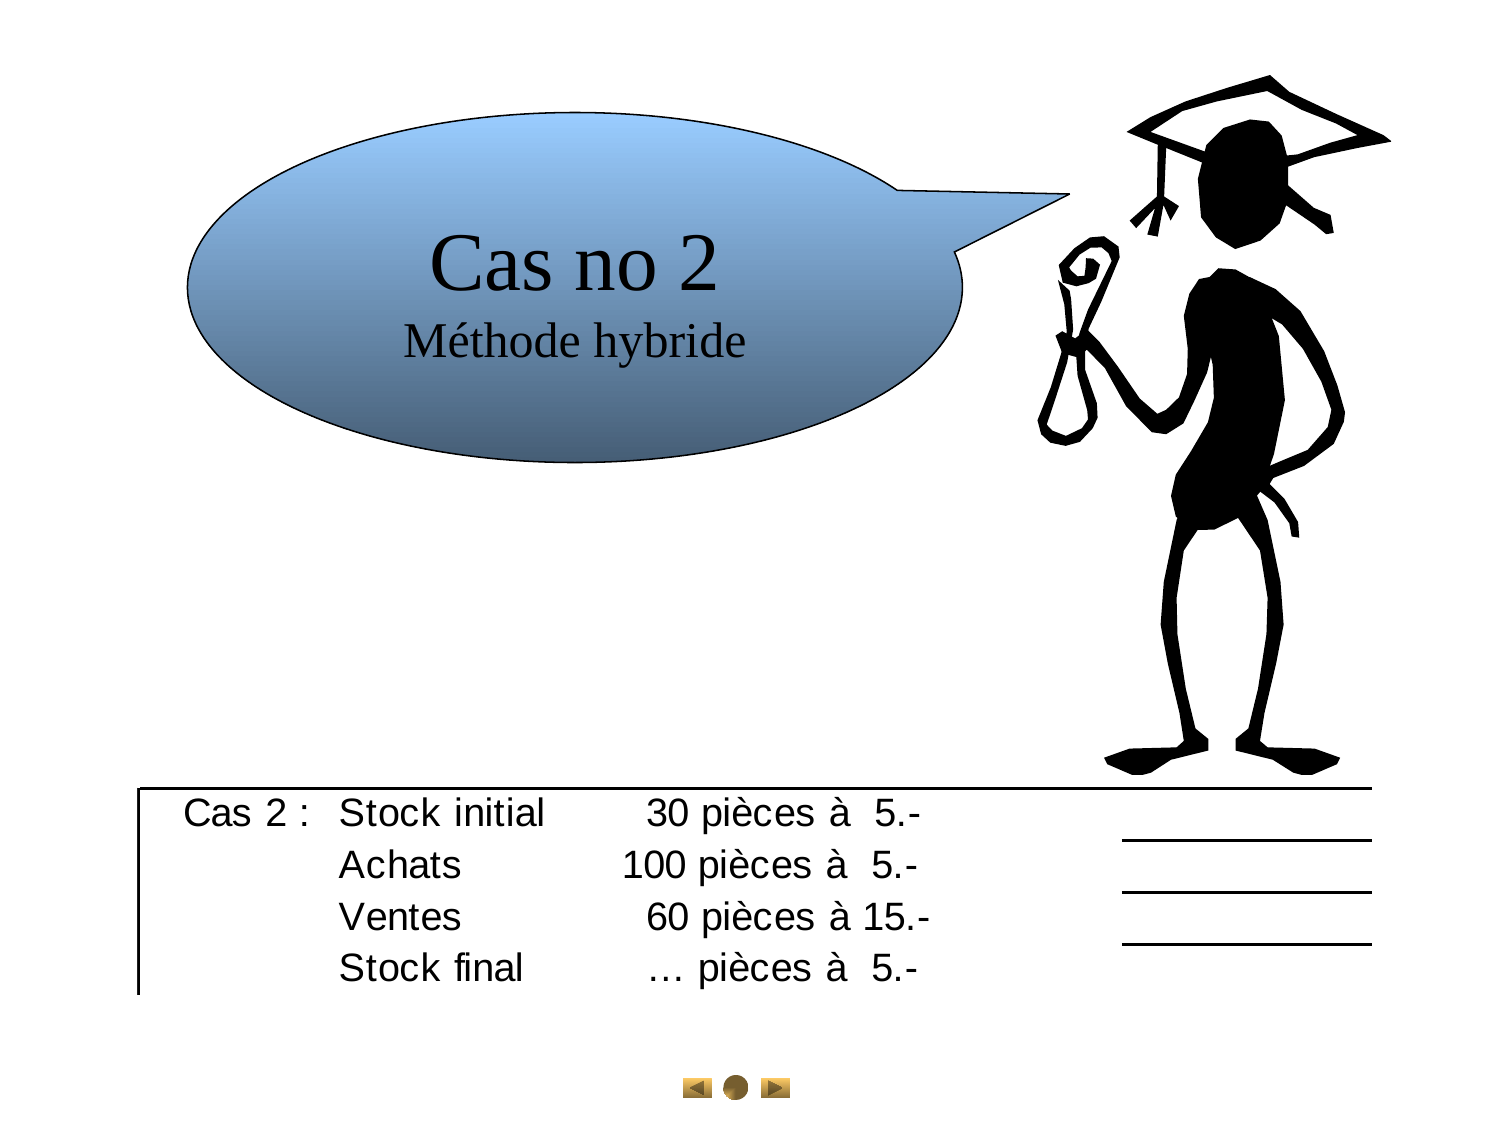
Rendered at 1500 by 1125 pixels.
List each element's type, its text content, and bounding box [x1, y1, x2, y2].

picture [1037, 74, 1392, 775]
text_box Cas no 2 Méthode hybride [187, 112, 1037, 463]
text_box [137, 787, 1375, 998]
